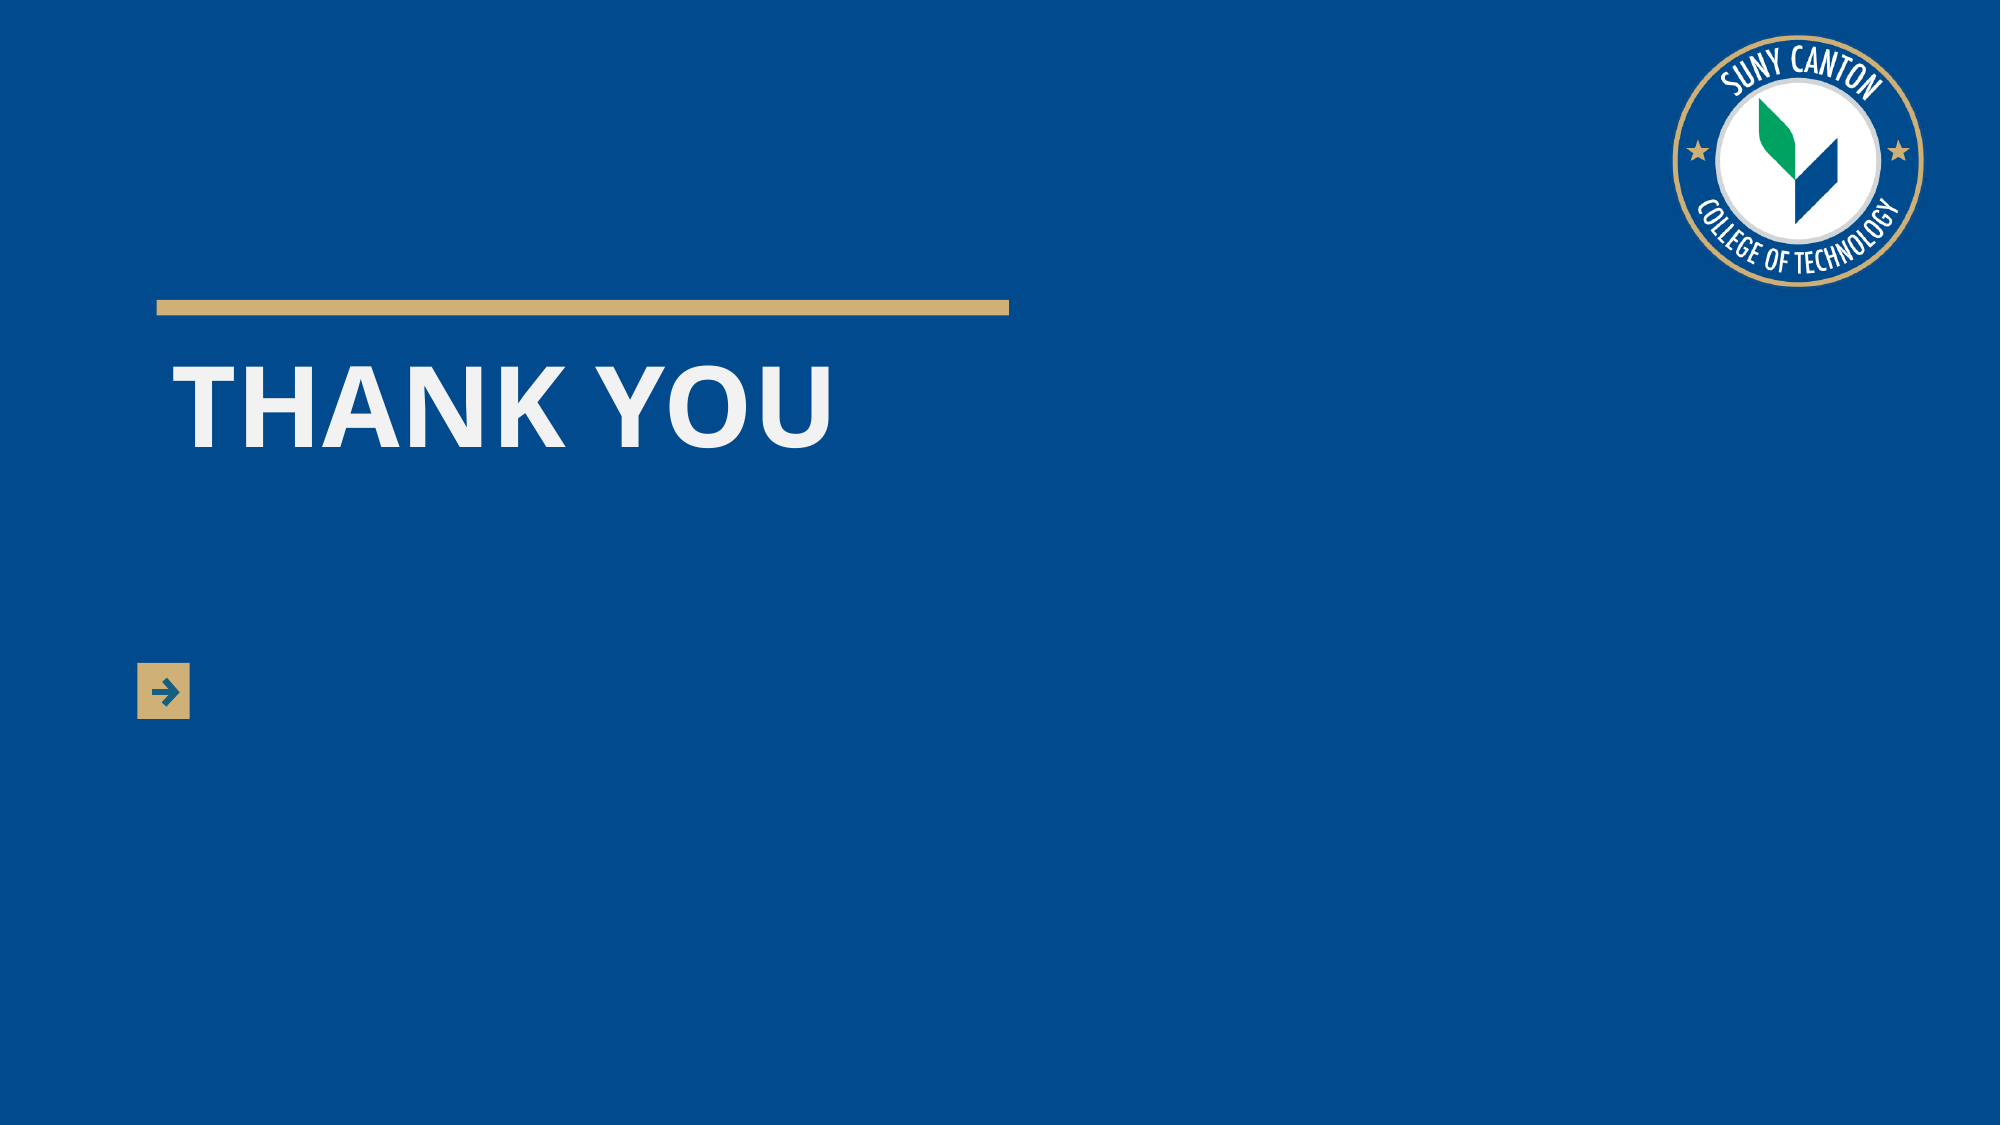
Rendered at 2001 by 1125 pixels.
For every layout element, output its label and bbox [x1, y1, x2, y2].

picture [1656, 22, 1940, 300]
